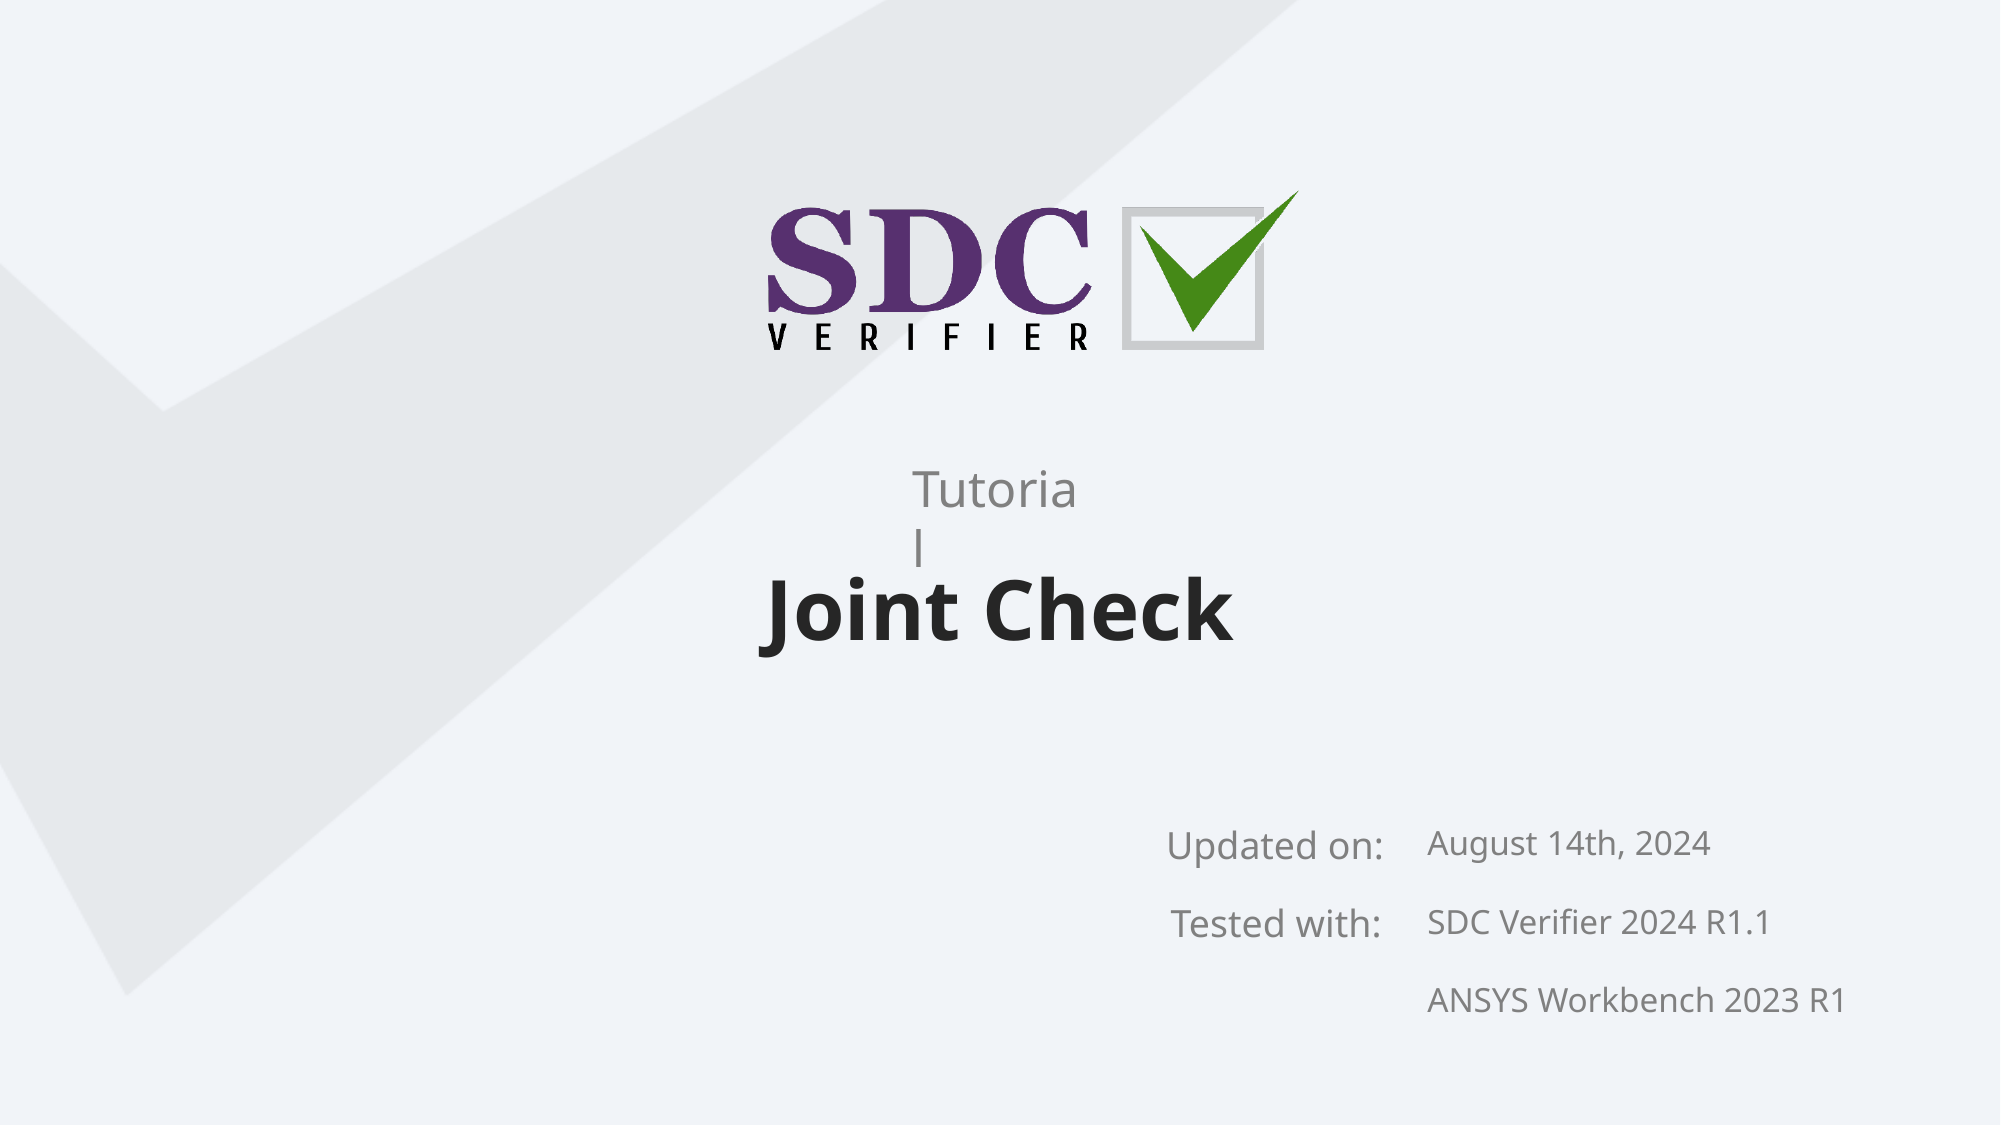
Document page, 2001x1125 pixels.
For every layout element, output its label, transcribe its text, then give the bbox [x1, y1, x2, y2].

title Joint Check [425, 549, 1575, 738]
list ANSYS Workbench 2023 R1 [1412, 971, 1880, 1033]
picture [0, 0, 2001, 1125]
list SDC Verifier 2024 R1.1 [1412, 893, 1880, 954]
list August 14th, 2024 [1412, 814, 1880, 876]
